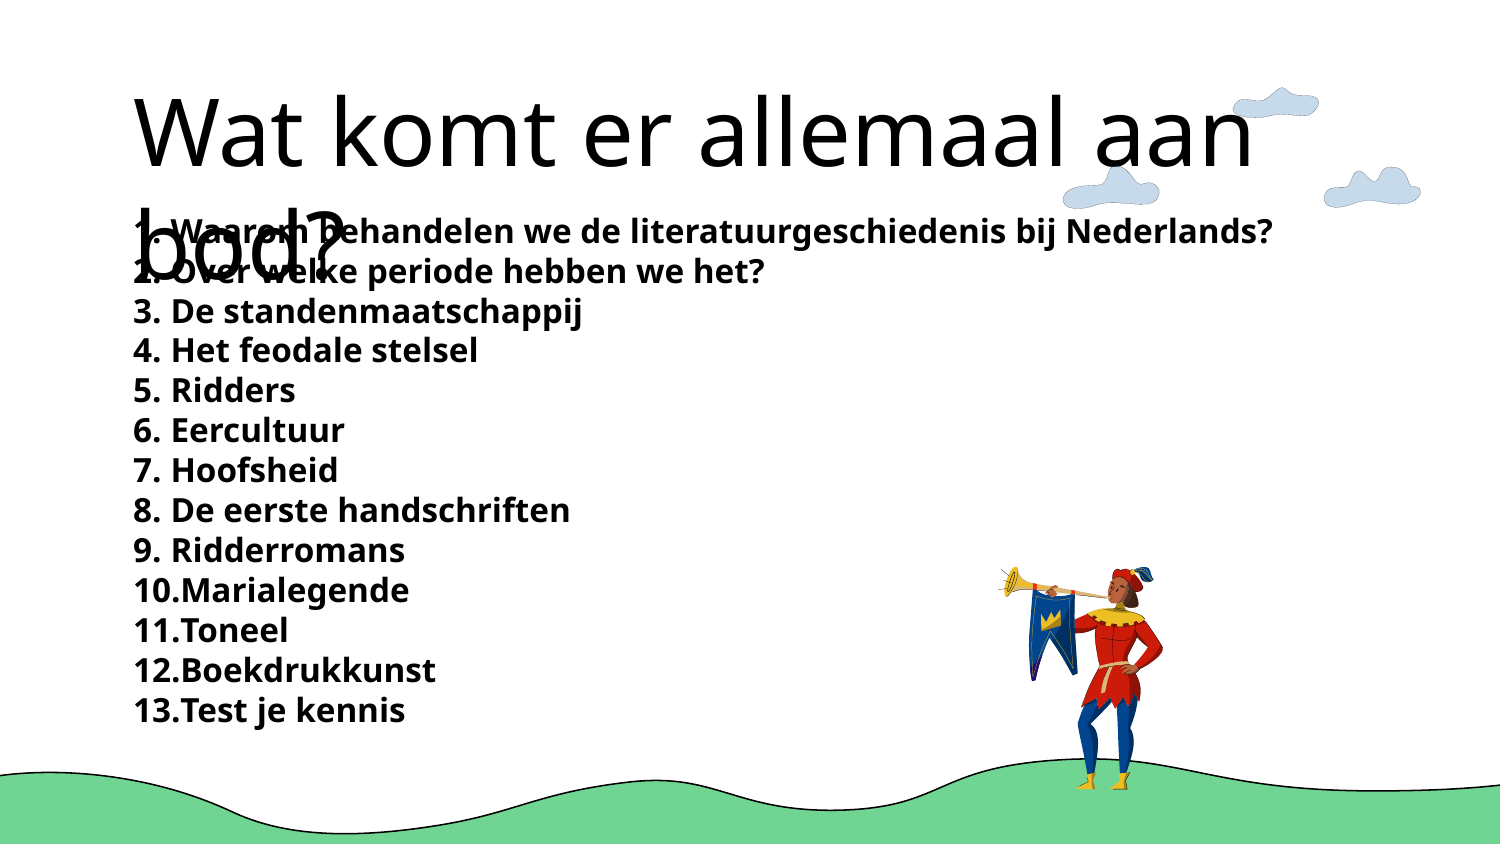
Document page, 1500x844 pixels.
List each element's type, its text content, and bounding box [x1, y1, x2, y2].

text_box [998, 566, 1164, 790]
title Wat komt er allemaal aan bod? [118, 72, 1382, 167]
text_box [1324, 166, 1421, 208]
text_box [1232, 87, 1319, 118]
text_box [1063, 165, 1160, 209]
text_box Waarom behandelen we de literatuurgeschiedenis bij Nederlands? Over welke periode hebben we het? De standenmaatschappij Het feodale stelsel Ridders Eercultuur Hoofsheid De eerste handschriften Ridderromans Marialegende Toneel Boekdrukkunst Test je kennis [118, 194, 1382, 274]
